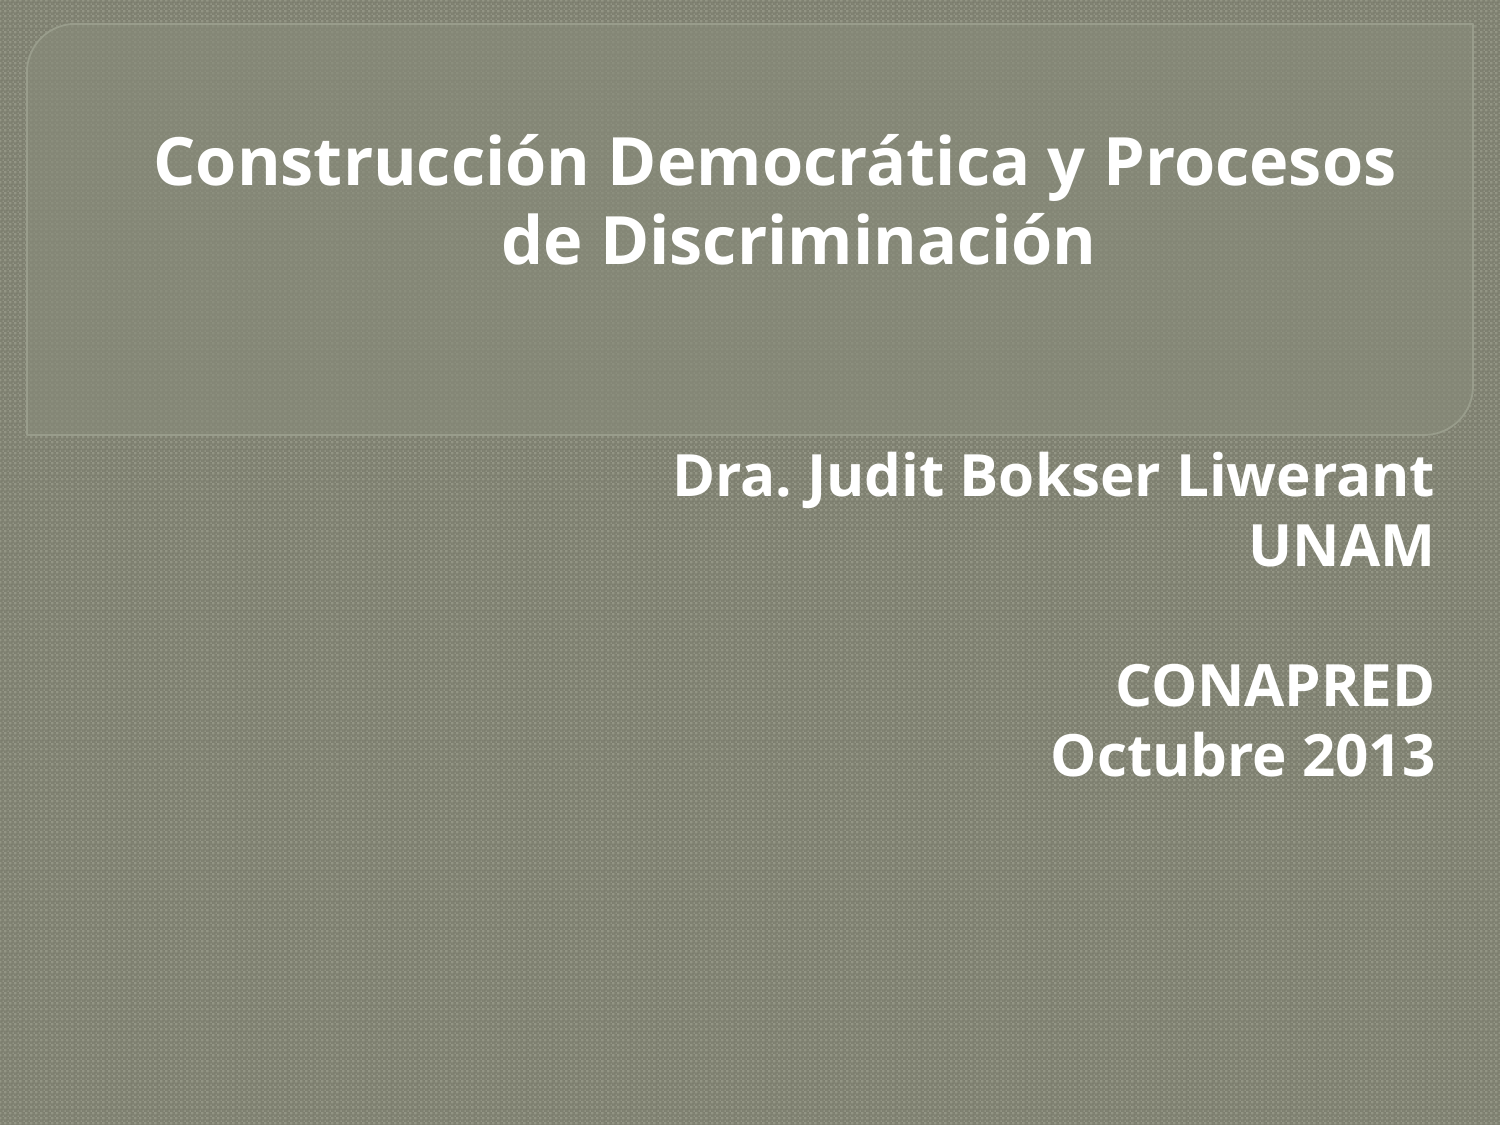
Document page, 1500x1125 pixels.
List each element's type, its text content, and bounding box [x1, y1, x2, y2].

list Construcción Democrática y Procesos de Discriminación Dra. Judit Bokser Liwerant UNAM CONAPRED Octubre 2013 [100, 31, 1451, 774]
